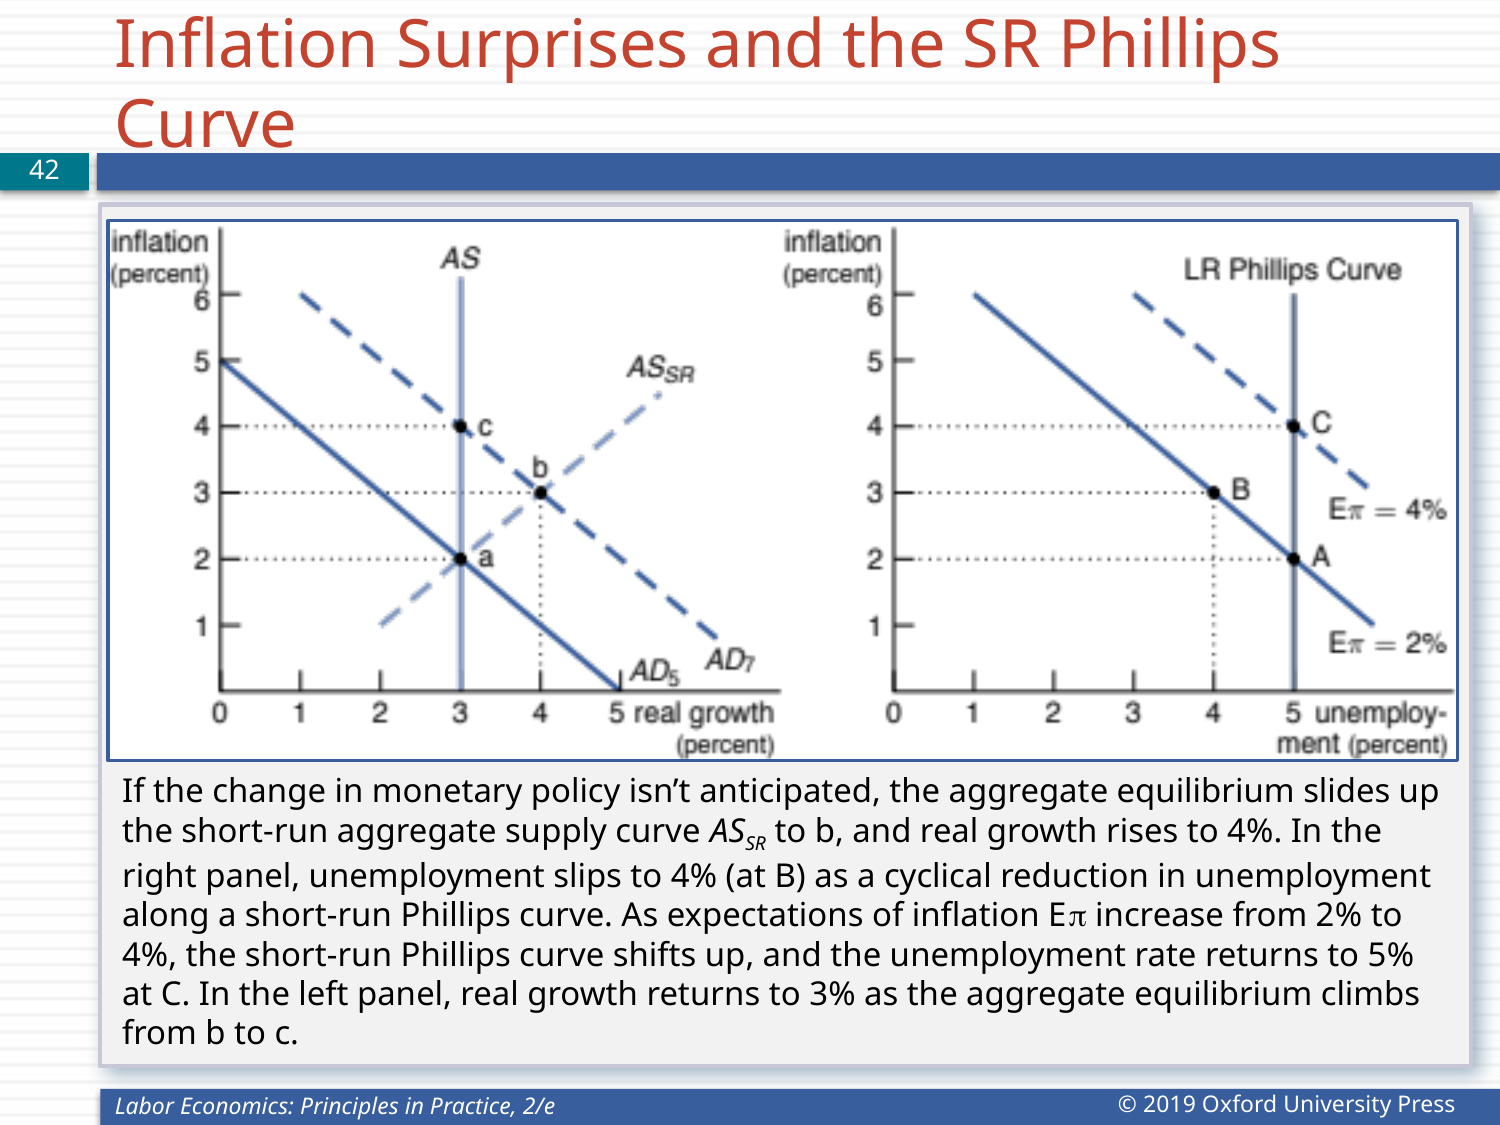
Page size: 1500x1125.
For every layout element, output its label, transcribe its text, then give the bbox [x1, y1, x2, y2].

slide_number 41 [0, 153, 89, 191]
picture [107, 221, 1456, 763]
list If the change in monetary policy isn’t anticipated, the aggregate equilibrium slides up the short-run aggregate supply curve ASSR to b, and real growth rises to 4%. In the right panel, unemployment slips to 4% (at B) as a cyclical reduction in unemployment along a short-run Phillips curve. As expectations of inflation E increase from 2% to 4%, the short-run Phillips curve shifts up, and the unemployment rate returns to 5% at C. In the left panel, real growth returns to 3% as the aggregate equilibrium climbs from b to c. [107, 771, 1458, 1062]
footer © 2019 Oxford University Press [825, 1090, 1471, 1125]
title Inflation Surprises and the SR Phillips Curve [99, 20, 1472, 141]
slide_number Labor Economics: Principles in Practice, 2/e [99, 1090, 745, 1125]
